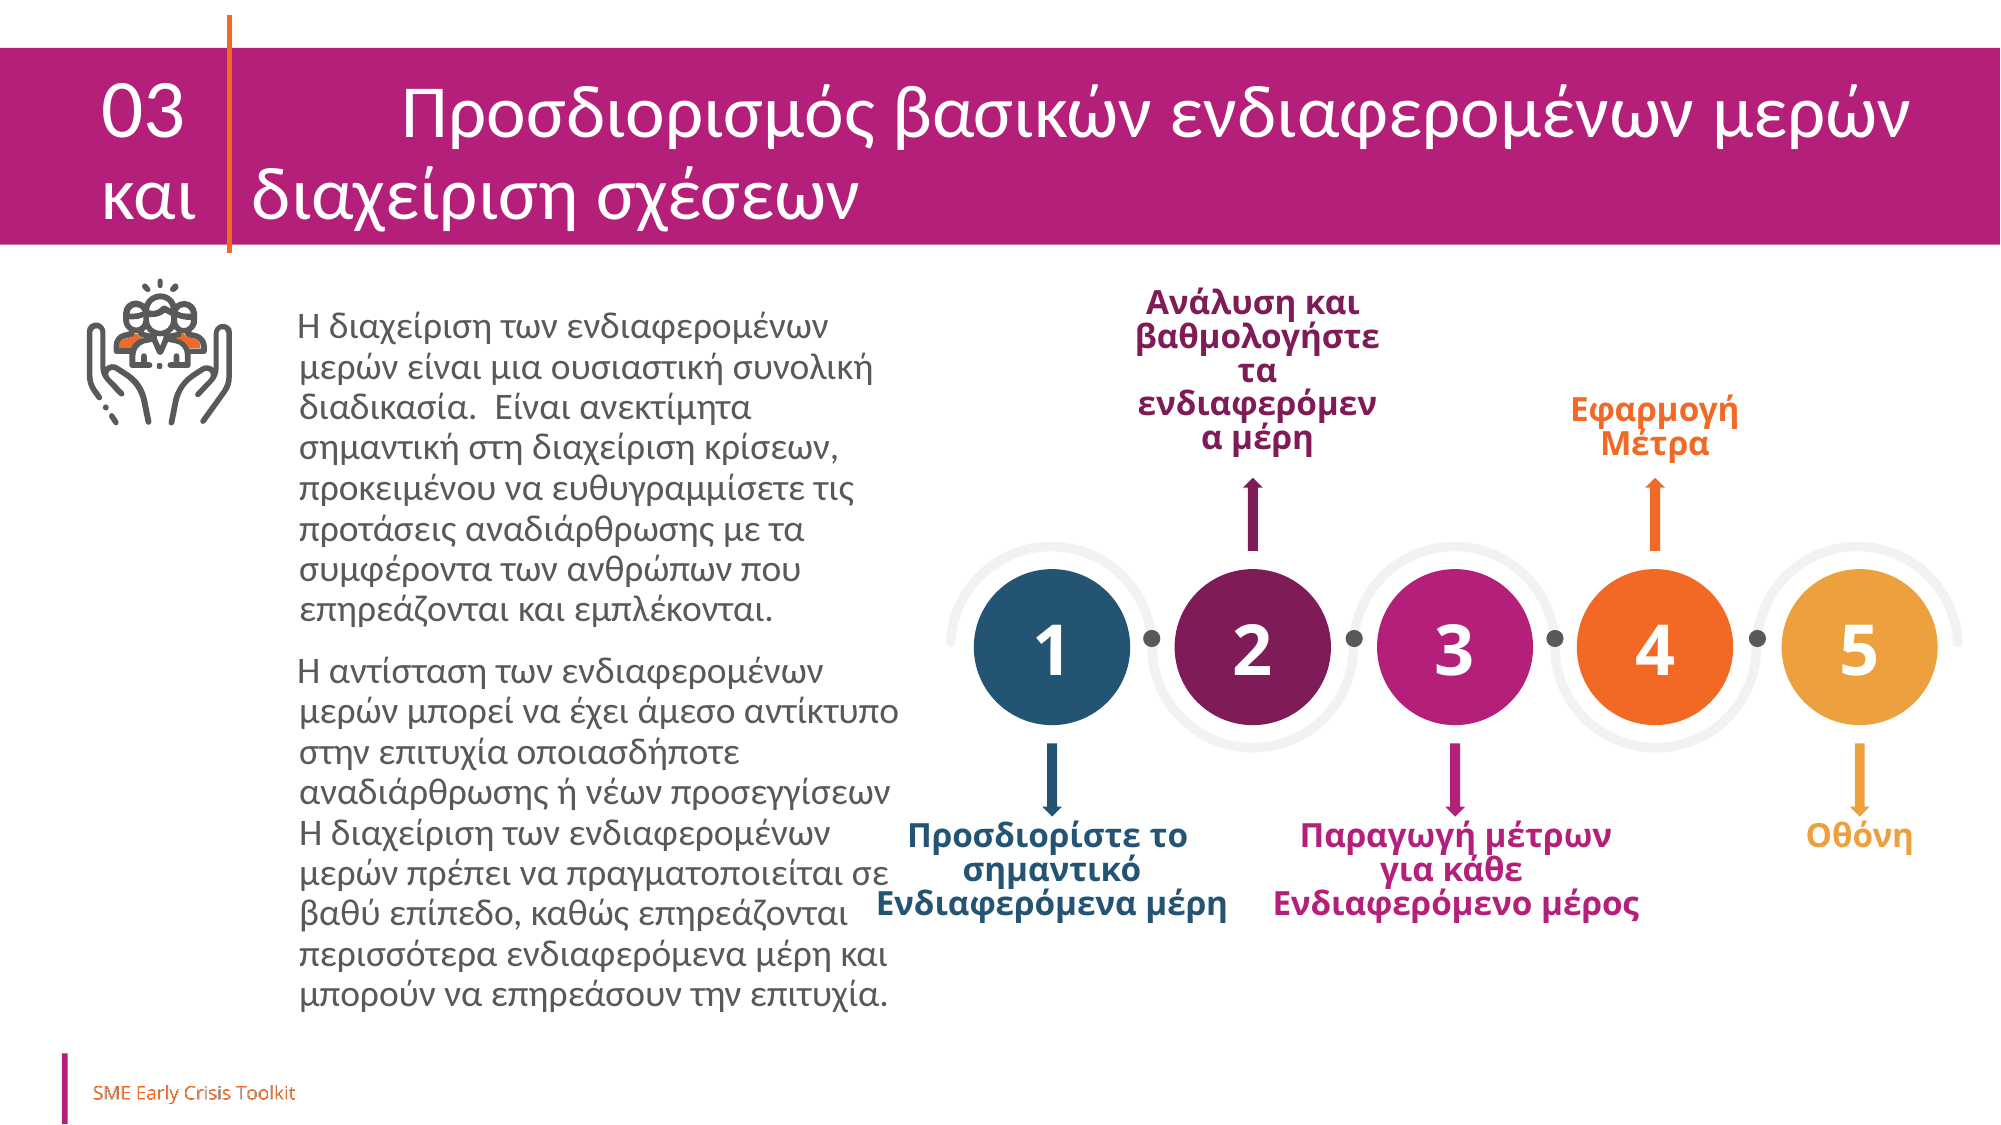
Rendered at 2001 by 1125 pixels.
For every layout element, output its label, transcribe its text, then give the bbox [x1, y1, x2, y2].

text_box 03 Προσδιορισμός βασικών ενδιαφερομένων μερών και διαχείριση σχέσεων [86, 56, 227, 245]
text_box [1147, 646, 1359, 753]
text_box [227, 15, 232, 253]
text_box [1546, 629, 1564, 648]
text_box 4 [1620, 597, 1690, 697]
text_box 03 Προσδιορισμός βασικών ενδιαφερομένων μερών και διαχείριση σχέσεων [232, 56, 2000, 245]
text_box [1847, 742, 1873, 812]
text_box [1748, 629, 1766, 648]
text_box Παραγωγή μέτρων για κάθε Ενδιαφερόμενο μέρος [1257, 812, 1655, 929]
text_box [1377, 569, 1534, 726]
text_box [86, 278, 233, 426]
text_box [1143, 629, 1161, 648]
list Η διαχείριση των ενδιαφερομένων μερών είναι μια ουσιαστική συνολική διαδικασία. Είναι ανεκτίμητα σημαντική στη διαχείριση κρίσεων, προκειμένου να ευθυγραμμίσετε τις προτάσεις αναδιάρθρωσης με τα συμφέροντα των ανθρώπων που επηρεάζονται και εμπλέκονται. Η αντίσταση των ενδιαφερομένων μερών μπορεί να έχει άμεσο αντίκτυπο στην επιτυχία οποιασδήποτε αναδιάρθρωσης ή νέων προσεγγίσεων Η διαχείριση των ενδιαφερομένων μερών πρέπει να πραγματοποιείται σε βαθύ επίπεδο, καθώς επηρεάζονται περισσότερα ενδιαφερόμενα μέρη και μπορούν να επηρεάσουν την επιτυχία. [282, 298, 921, 1101]
text_box [1240, 476, 1266, 553]
text_box [0, 47, 227, 246]
picture [83, 1080, 295, 1104]
text_box [232, 47, 2000, 56]
text_box [1753, 541, 1963, 648]
text_box [1576, 569, 1734, 726]
text_box [1039, 742, 1065, 812]
text_box [1550, 645, 1762, 753]
text_box [945, 541, 1156, 648]
text_box [1642, 476, 1668, 553]
text_box Εφαρμογή Μέτρα [1555, 387, 1755, 470]
text_box Ανάλυση και βαθμολογήστε τα ενδιαφερόμενα μέρη [1117, 279, 1398, 464]
text_box Προσδιορίστε το σημαντικό Ενδιαφερόμενα μέρη [861, 812, 1244, 929]
text_box [1442, 742, 1468, 812]
text_box [1350, 541, 1559, 632]
text_box 1 [1017, 597, 1087, 697]
text_box [1174, 569, 1331, 726]
text_box [1781, 569, 1938, 726]
text_box 3 [1419, 597, 1490, 697]
text_box 2 [1217, 597, 1288, 697]
text_box Οθόνη [1790, 812, 1929, 862]
text_box [1345, 629, 1363, 648]
text_box 5 [1824, 597, 1895, 697]
text_box [973, 569, 1131, 726]
